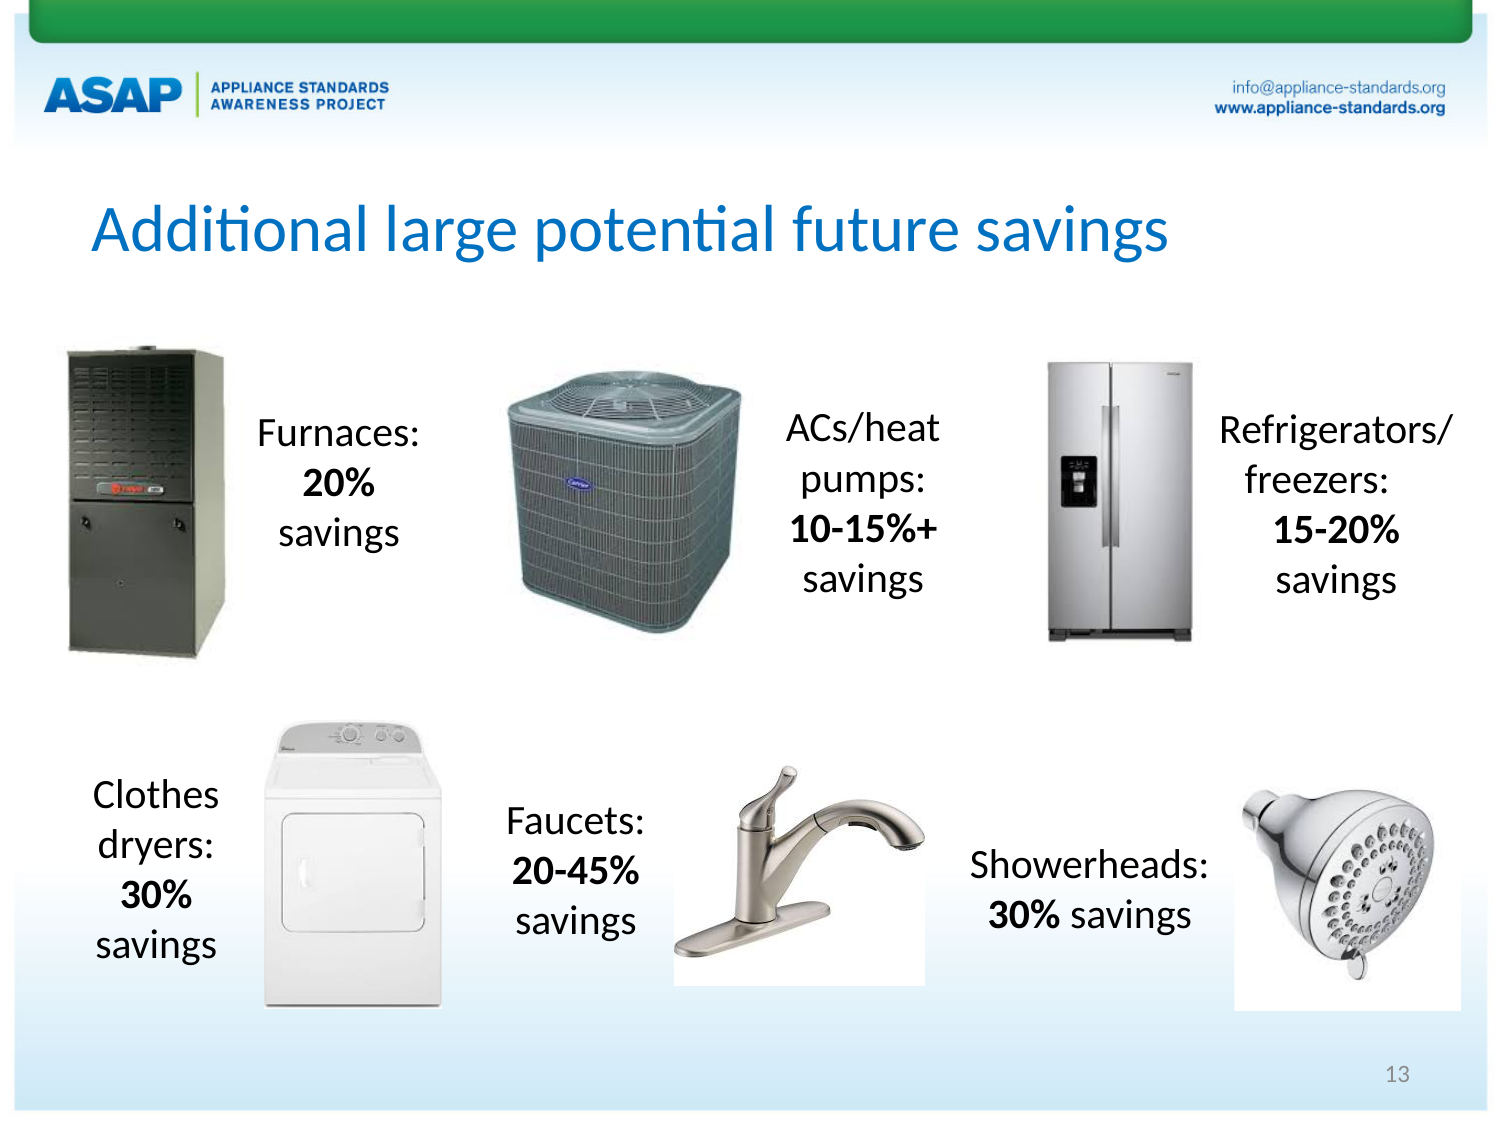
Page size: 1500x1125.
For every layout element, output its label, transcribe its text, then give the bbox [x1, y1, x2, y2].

text_box ACs/heat pumps: 10-15%+ savings [793, 392, 970, 608]
title Additional large potential future savings [76, 149, 1427, 301]
slide_number 13 [1074, 1042, 1425, 1103]
picture [0, 0, 1500, 1125]
text_box Showerheads: 30% savings [945, 829, 1228, 945]
text_box Clothes dryers: 30% savings [57, 759, 256, 975]
text_box Faucets: 20-45% savings [476, 785, 669, 950]
text_box Refrigerators/freezers: 15-20% savings [1270, 394, 1473, 610]
text_box Furnaces: 20% savings [295, 397, 438, 563]
